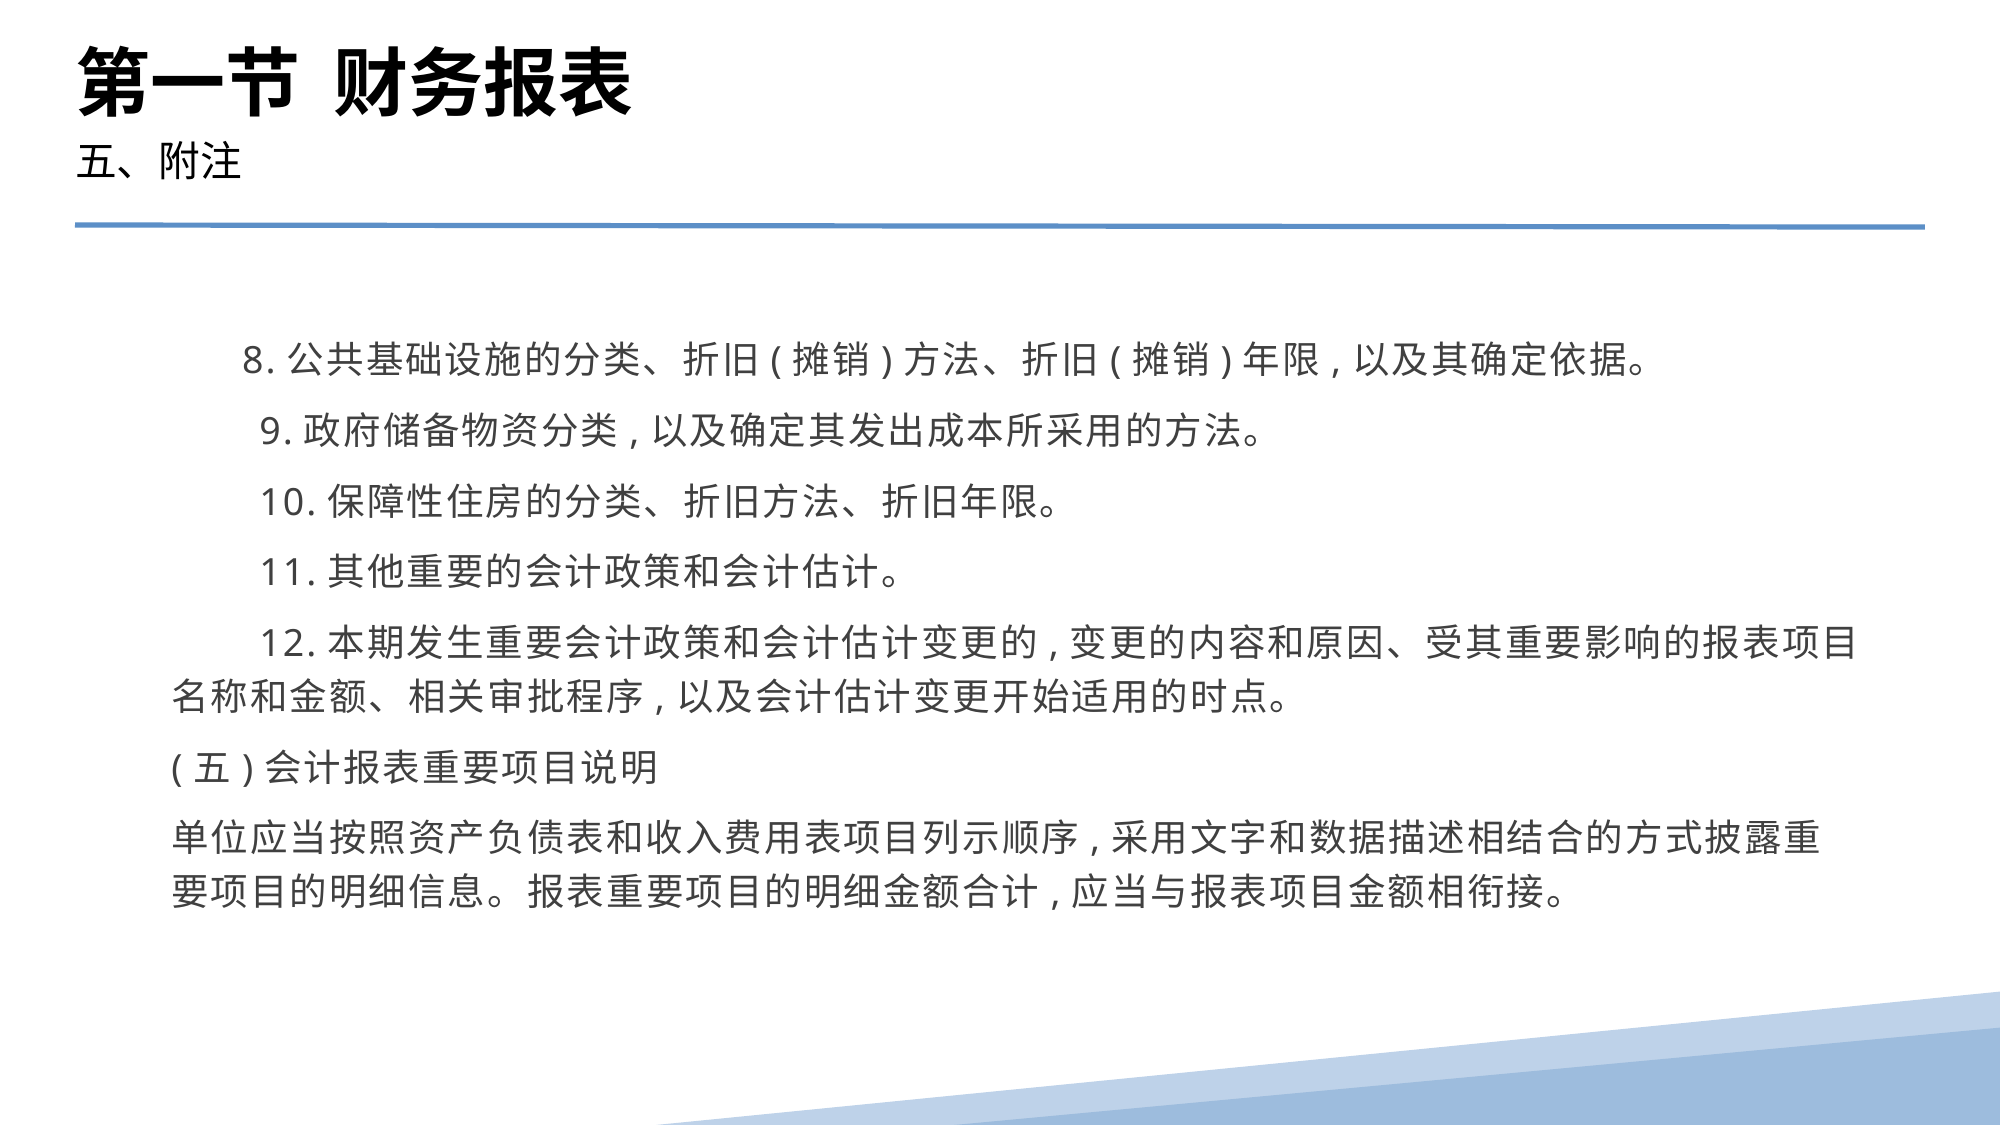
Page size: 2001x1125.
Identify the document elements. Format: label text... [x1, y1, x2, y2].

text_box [74, 224, 1925, 228]
text_box 8.公共基础设施的分类、折旧(摊销)方法、折旧(摊销)年限,以及其确定依据。 9.政府储备物资分类,以及确定其发出成本所采用的方法。 10.保障性住房的分类、折旧方法、折旧年限。 11.其他重要的会计政策和会计估计。 12.本期发生重要会计政策和会计估计变更的,变更的内容和原因、受其重要影响的报表项目名称和金额、相关审批程序,以及会计估计变更开始适用的时点。 (五)会计报表重要项目说明 单位应当按照资产负债表和收入费用表项目列示顺序,采用文字和数据描述相结合的方式披露重要项目的明细信息。报表重要项目的明细金额合计,应当与报表项目金额相衔接。 [160, 247, 1874, 993]
text_box 五、附注 [75, 124, 1925, 200]
text_box 第一节 财务报表 [75, 24, 1925, 124]
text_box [656, 991, 2000, 1125]
